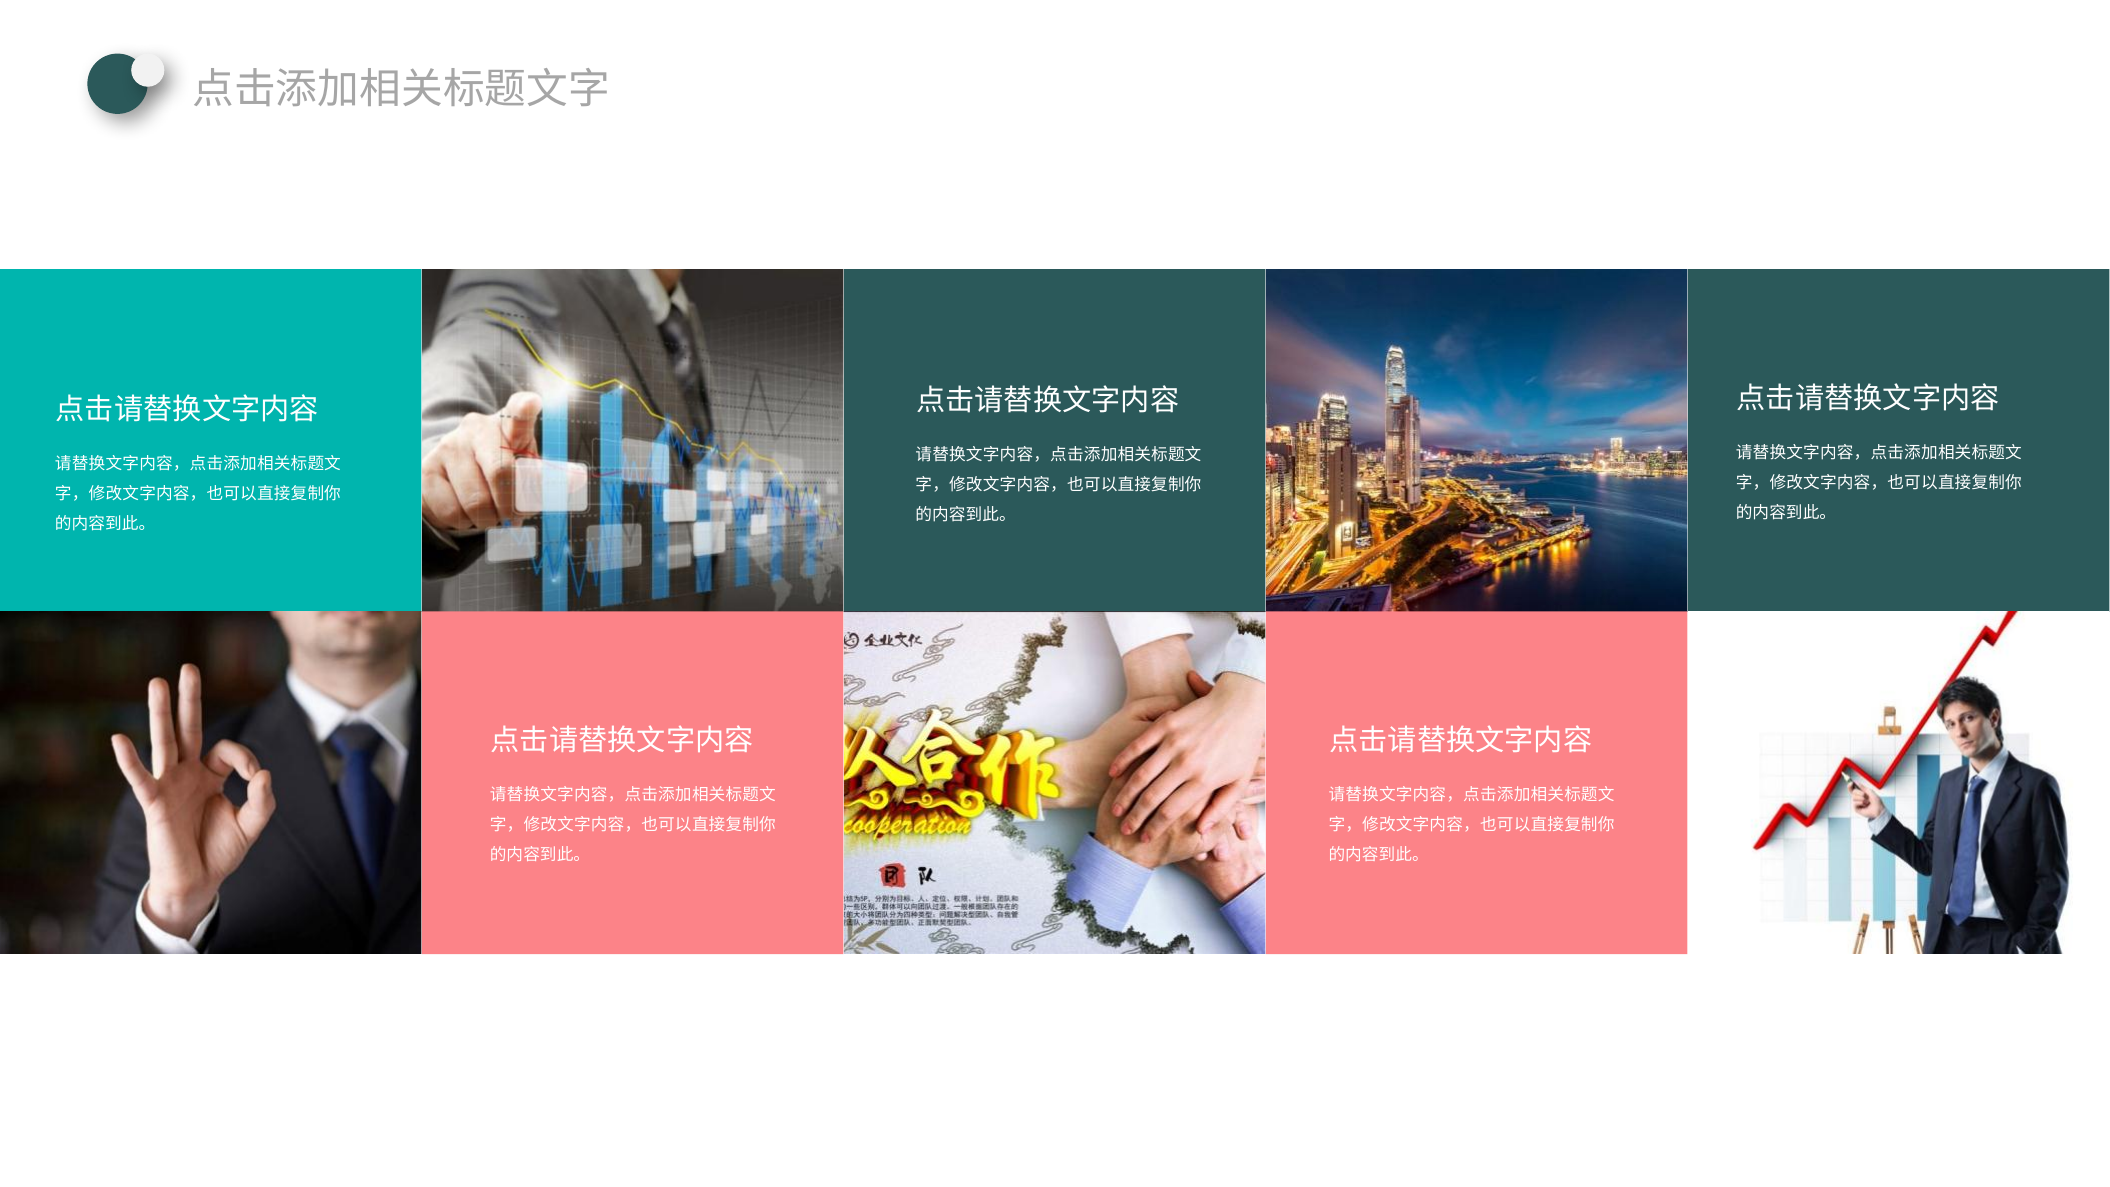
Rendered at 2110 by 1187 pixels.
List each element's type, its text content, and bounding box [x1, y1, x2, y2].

text_box 点击请替换文字内容 [39, 382, 336, 434]
text_box [0, 268, 421, 610]
text_box [86, 52, 142, 115]
text_box 点击请替换文字内容 [1313, 712, 1610, 764]
text_box [843, 268, 1265, 610]
text_box [1265, 610, 1687, 955]
text_box 点击请替换文字内容 [474, 712, 771, 764]
text_box 点击请替换文字内容 [899, 372, 1196, 425]
text_box [0, 610, 421, 955]
text_box 点击请替换文字内容 [1720, 371, 2017, 423]
text_box [843, 610, 1265, 955]
text_box [130, 52, 166, 88]
text_box [421, 610, 843, 955]
text_box 请替换文字内容，点击添加相关标题文字，修改文字内容，也可以直接复制你的内容到此。 [1312, 765, 1632, 872]
text_box [1265, 268, 1687, 610]
text_box [1687, 610, 2110, 955]
text_box 请替换文字内容，点击添加相关标题文字，修改文字内容，也可以直接复制你的内容到此。 [473, 765, 793, 872]
text_box 请替换文字内容，点击添加相关标题文字，修改文字内容，也可以直接复制你的内容到此。 [1719, 424, 2039, 531]
text_box 请替换文字内容，点击添加相关标题文字，修改文字内容，也可以直接复制你的内容到此。 [38, 434, 358, 541]
text_box 点击添加相关标题文字 [176, 53, 680, 114]
text_box [421, 268, 843, 610]
text_box [1687, 268, 2110, 610]
text_box 请替换文字内容，点击添加相关标题文字，修改文字内容，也可以直接复制你的内容到此。 [899, 425, 1218, 532]
